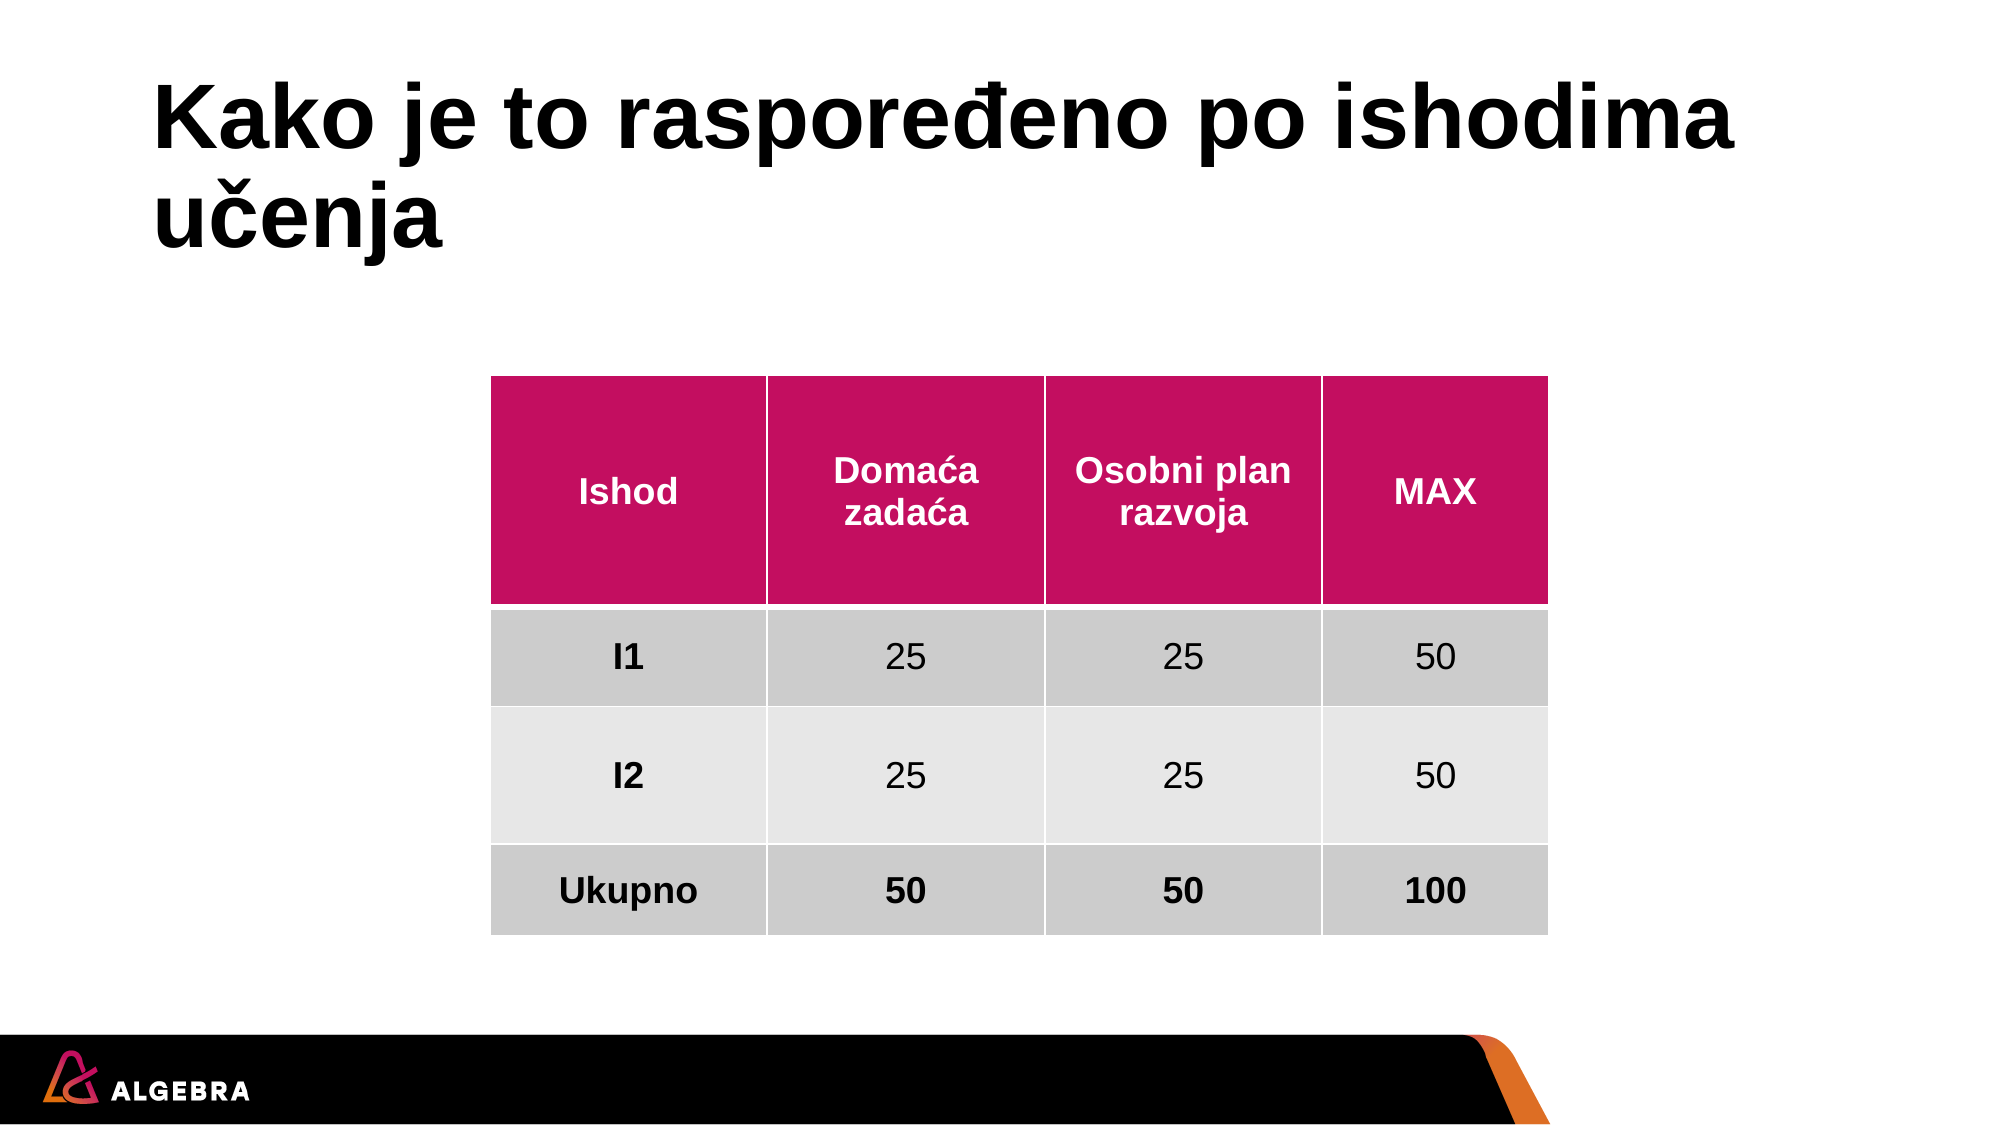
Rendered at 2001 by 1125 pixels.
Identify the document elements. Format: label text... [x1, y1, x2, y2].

table_cell 50 [1046, 845, 1321, 935]
table_cell 25 [1046, 707, 1321, 843]
title Kako je to raspoređeno po ishodima učenja [137, 59, 1863, 278]
table_cell 25 [768, 707, 1044, 843]
table_cell 25 [1046, 610, 1321, 706]
picture [0, 1034, 1733, 1125]
table_header MAX [1323, 376, 1548, 604]
table_header Osobni plan razvoja [1046, 376, 1321, 604]
table_cell I2 [491, 707, 766, 843]
table_cell I1 [491, 610, 766, 706]
table_cell 25 [768, 610, 1044, 706]
table_cell 50 [1323, 707, 1548, 843]
table_cell Ukupno [491, 845, 766, 935]
table_header Domaća zadaća [768, 376, 1044, 604]
table_cell 100 [1323, 845, 1548, 935]
table_header Ishod [491, 376, 766, 604]
table_cell 50 [1323, 610, 1548, 706]
table_cell 50 [768, 845, 1044, 935]
